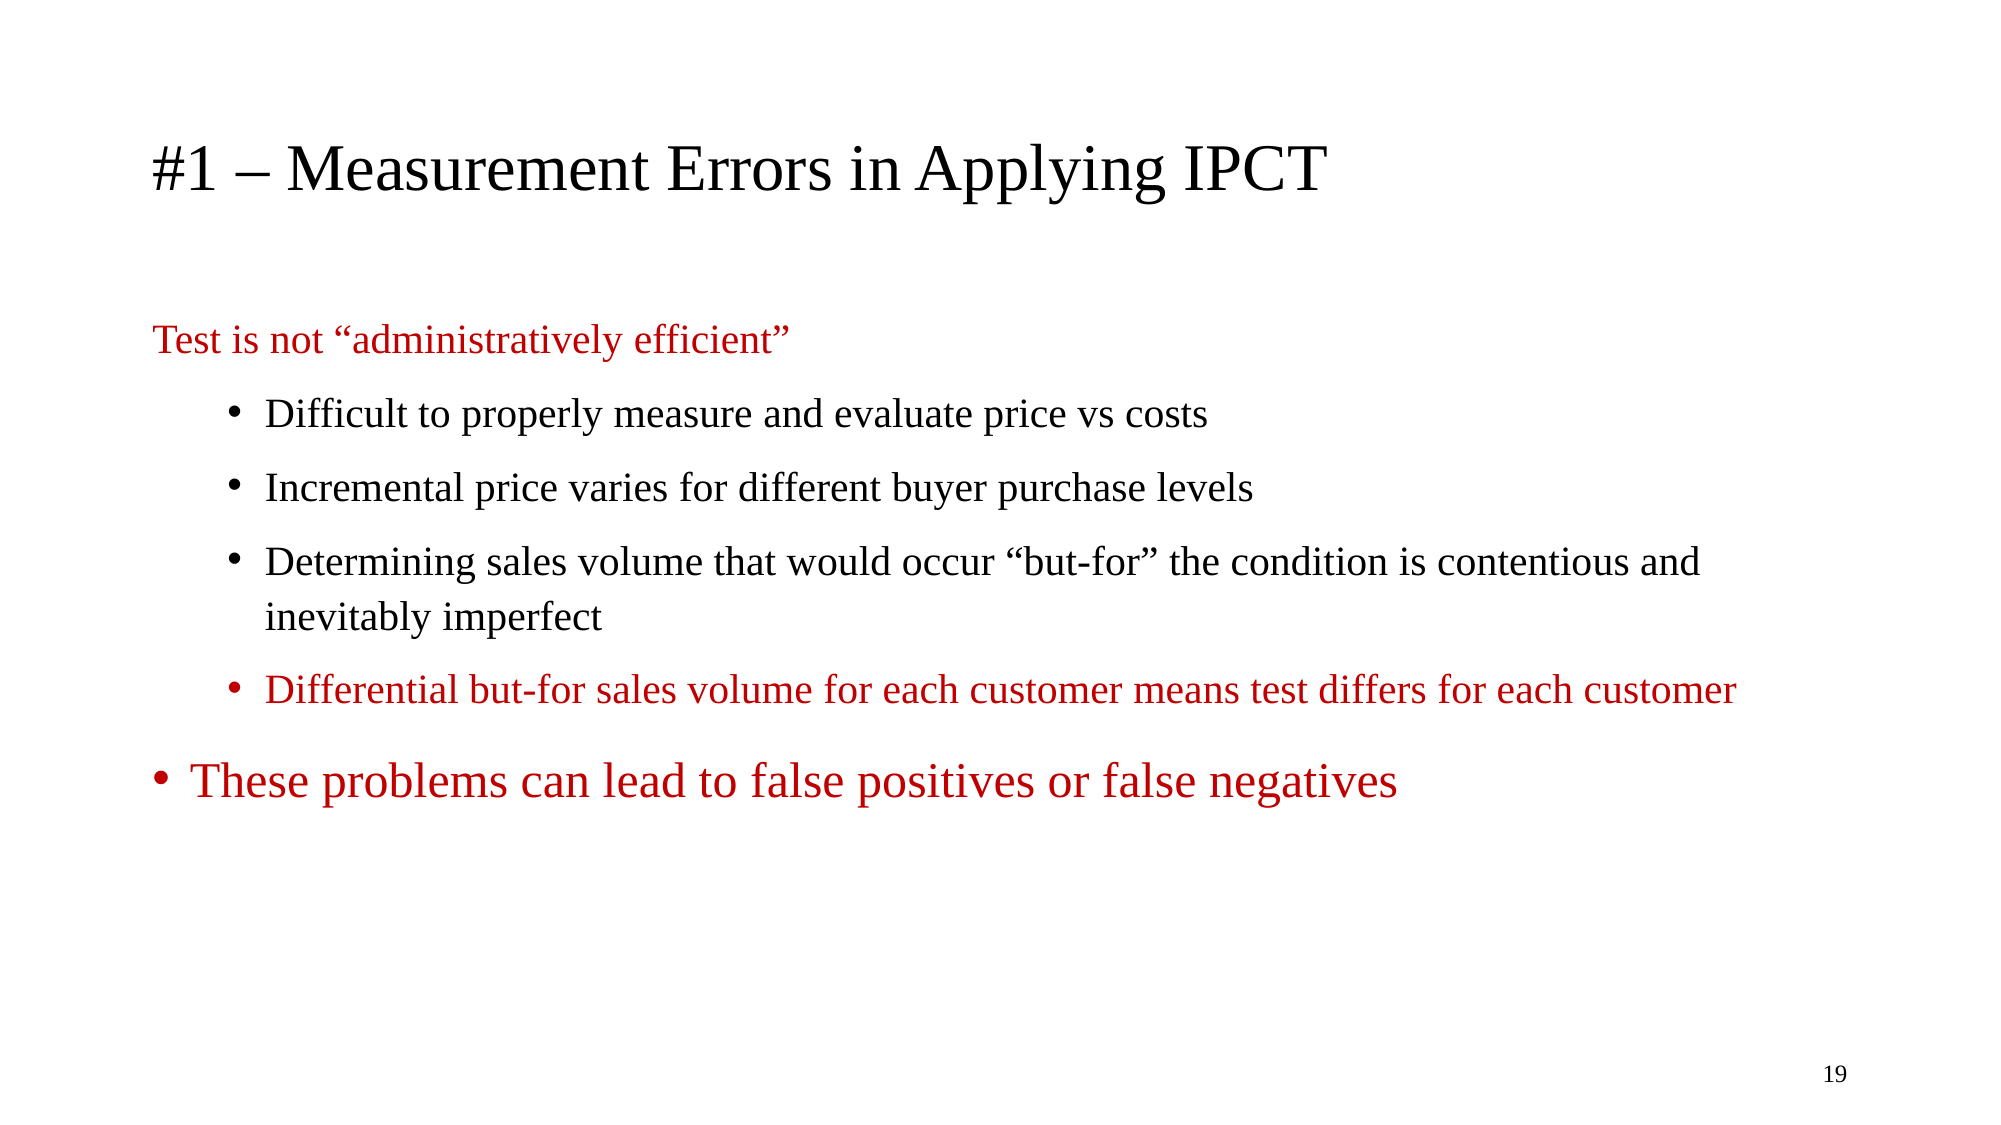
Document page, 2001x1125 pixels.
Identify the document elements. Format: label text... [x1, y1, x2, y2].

slide_number 19 [1412, 1042, 1863, 1103]
list Test is not “administratively efficient” Difficult to properly measure and evaluate price vs costs Incremental price varies for different buyer purchase levels Determining sales volume that would occur “but-for” the condition is contentious and inevitably imperfect Differential but-for sales volume for each customer means test differs for each customer These problems can lead to false positives or false negatives [137, 299, 1863, 1014]
title #1 – Measurement Errors in Applying IPCT [137, 59, 1863, 278]
